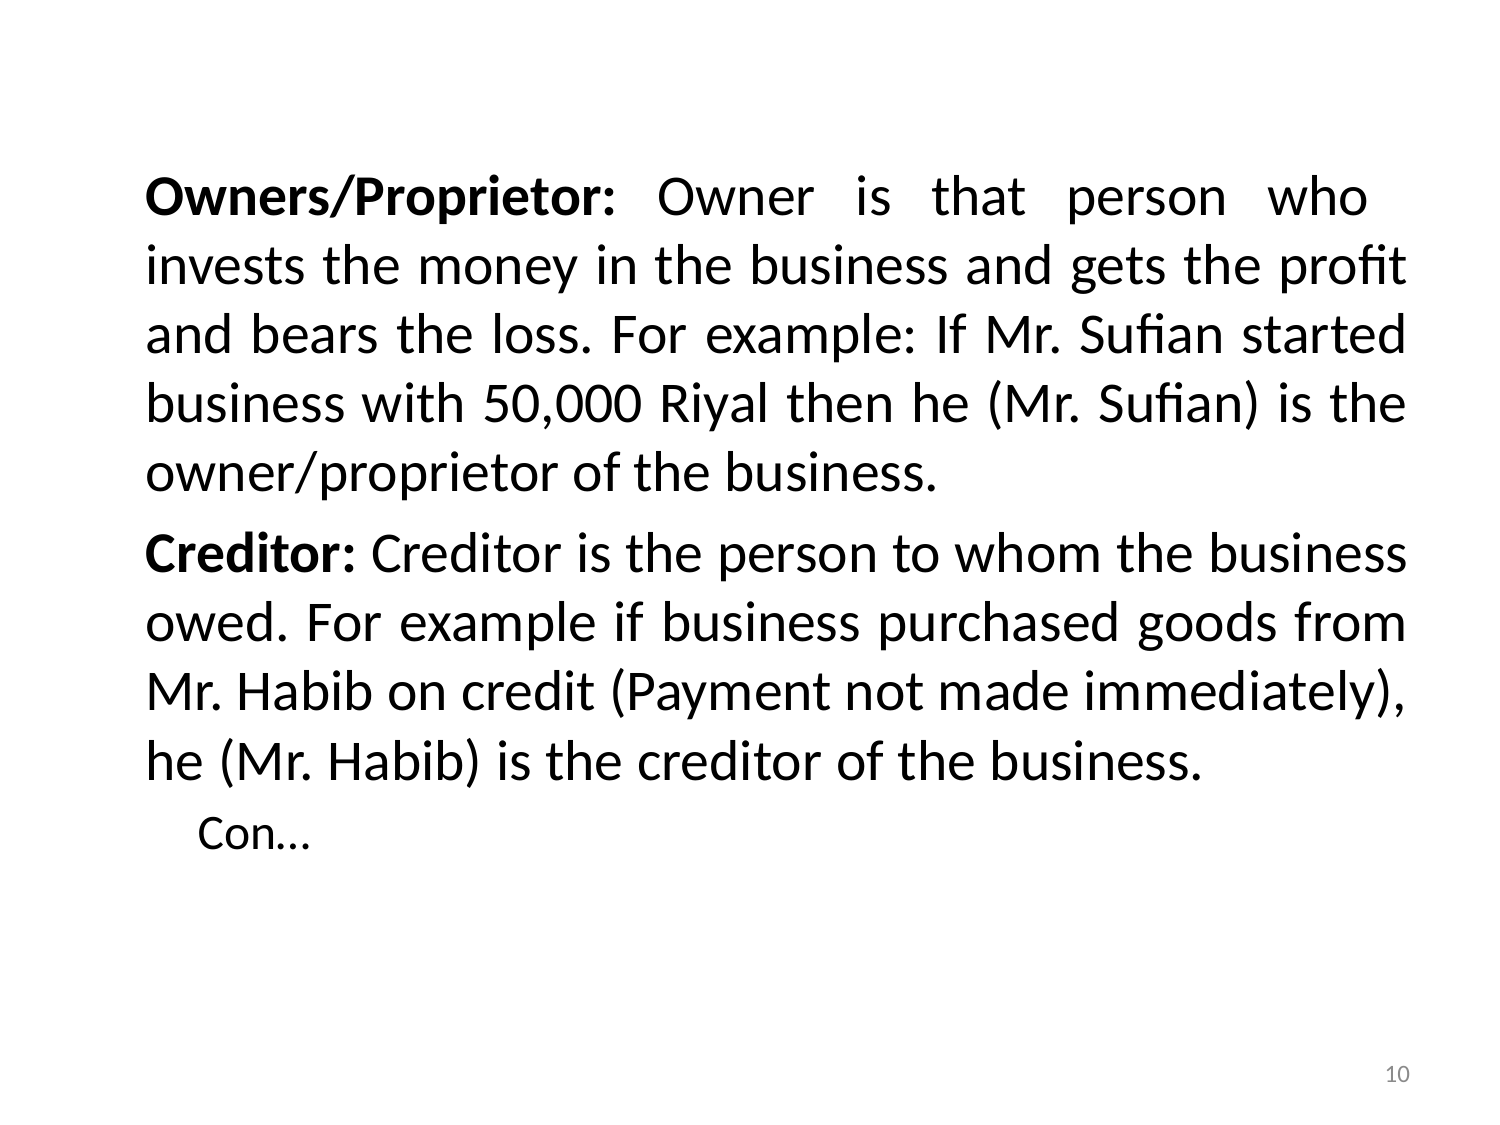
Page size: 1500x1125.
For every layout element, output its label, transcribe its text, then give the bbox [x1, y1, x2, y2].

slide_number 10 [1074, 1042, 1425, 1103]
list Owners/Proprietor: Owner is that person who invests the money in the business and gets the profit and bears the loss. For example: If Mr. Sufian started business with 50,000 Riyal then he (Mr. Sufian) is the owner/proprietor of the business. Creditor: Creditor is the person to whom the business owed. For example if business purchased goods from Mr. Habib on credit (Payment not made immediately), he (Mr. Habib) is the creditor of the business. Con… [75, 149, 1425, 1005]
